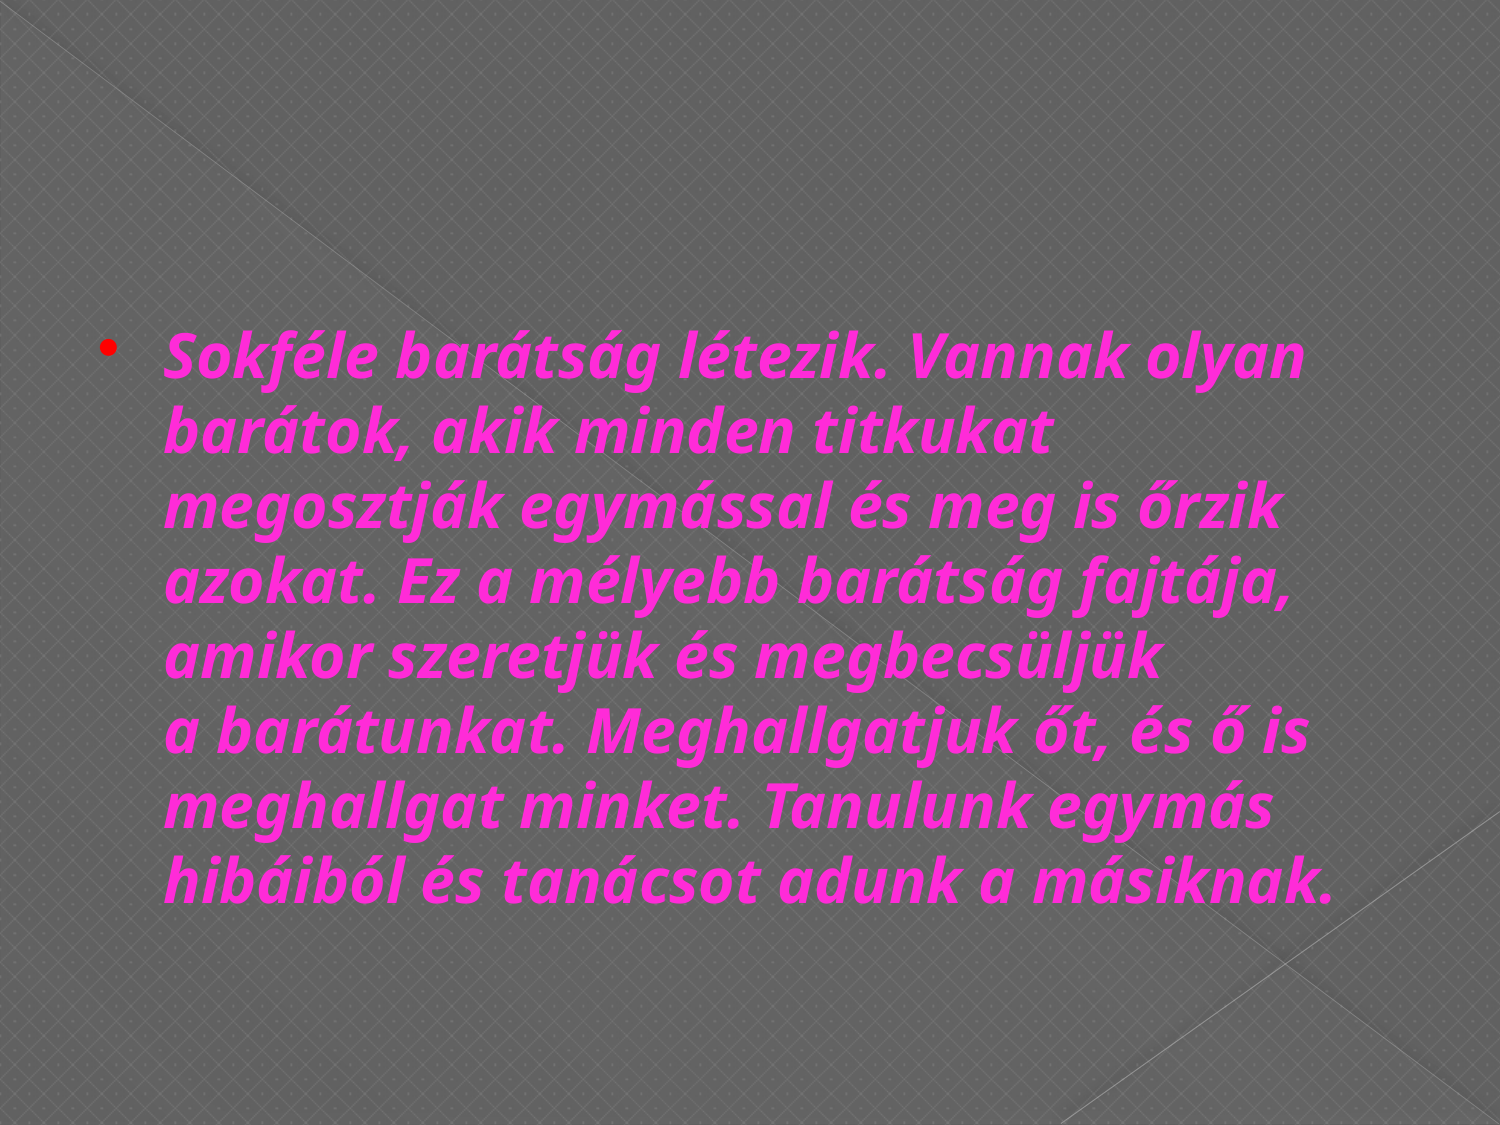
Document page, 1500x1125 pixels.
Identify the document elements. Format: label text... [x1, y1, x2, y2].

list Sokféle barátság létezik. Vannak olyan barátok, akik minden titkukat megosztják egymással és meg is őrzik azokat. Ez a mélyebb barátság fajtája, amikor szeretjük és megbecsüljük a barátunkat. Meghallgatjuk őt, és ő is meghallgat minket. Tanulunk egymás hibáiból és tanácsot adunk a másiknak. [75, 308, 1425, 1059]
